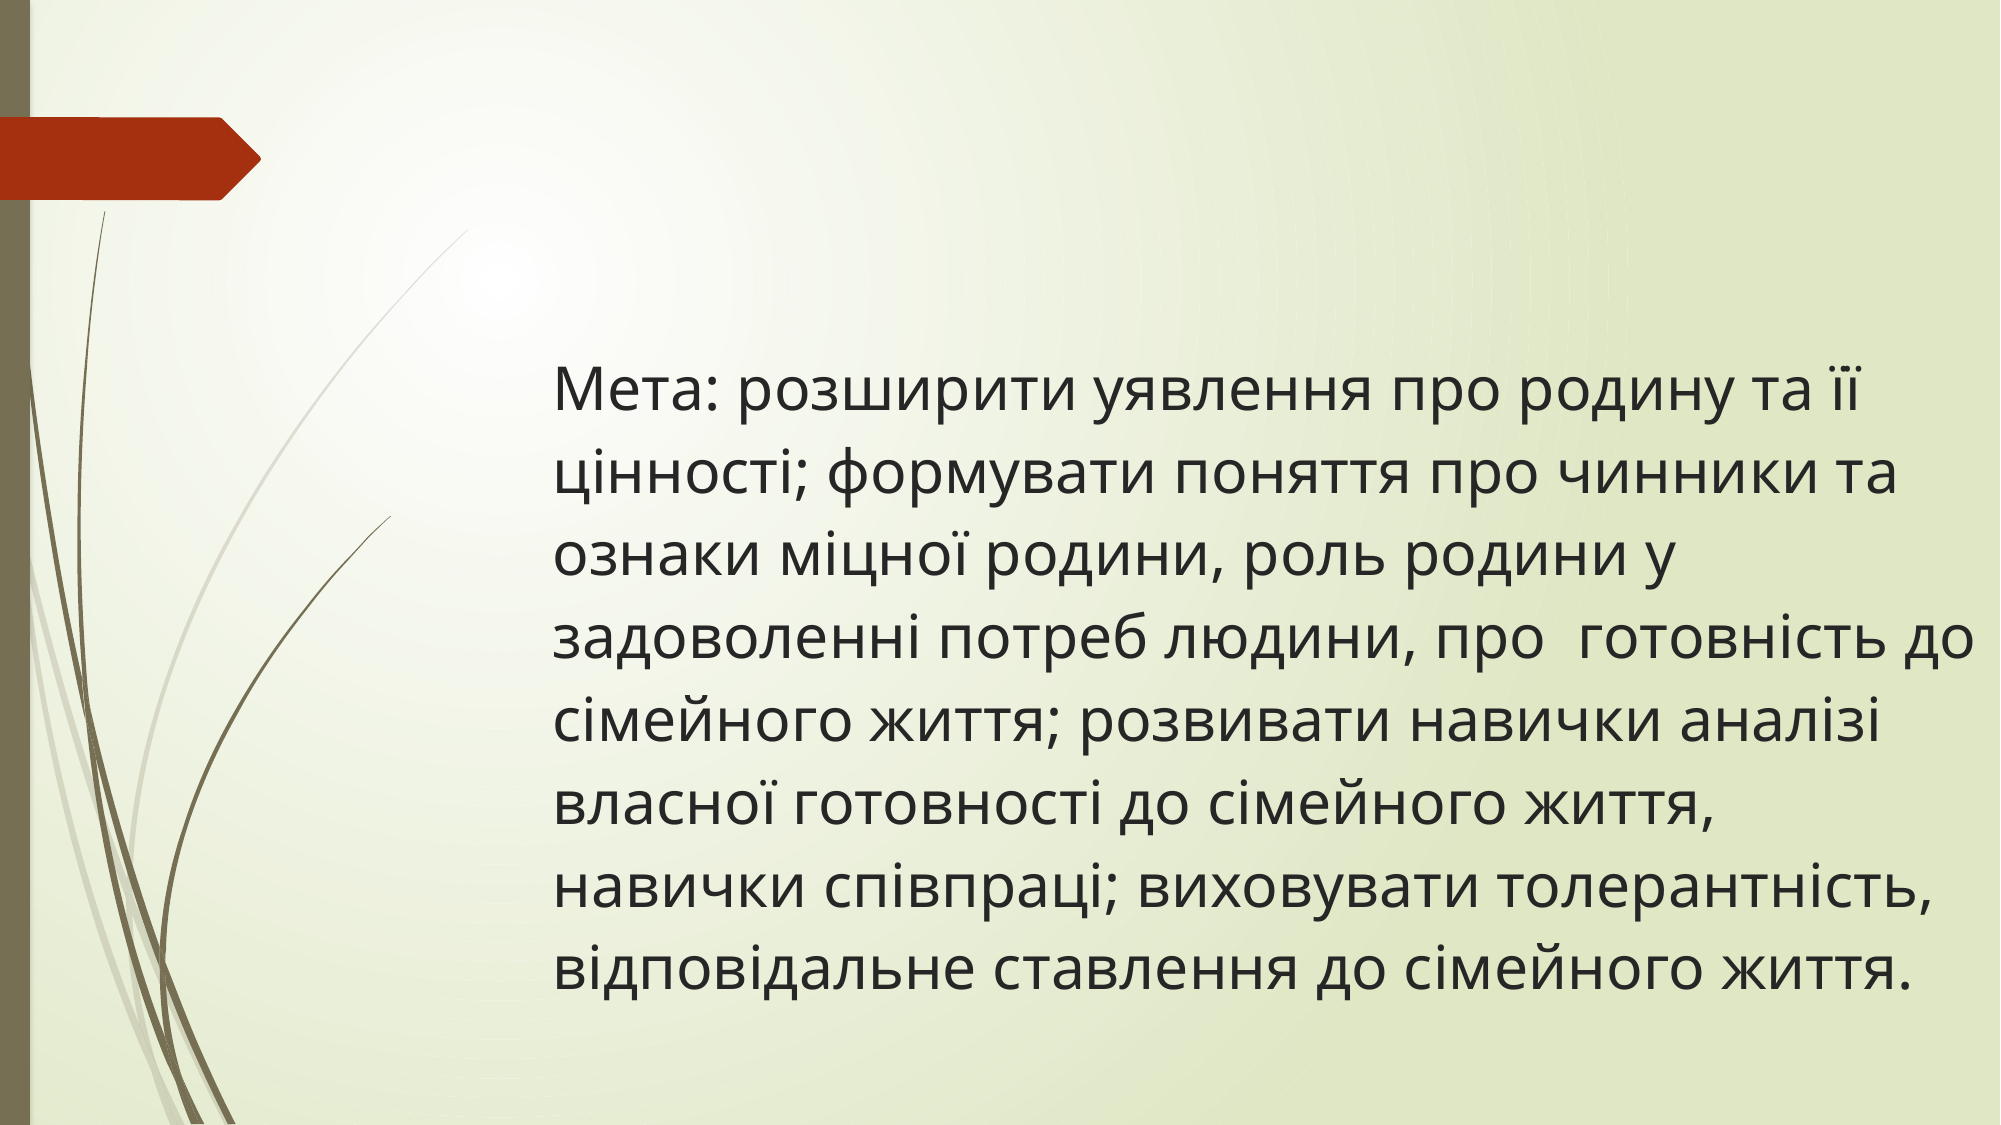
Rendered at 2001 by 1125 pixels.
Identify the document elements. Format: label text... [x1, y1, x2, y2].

title Мета: розширити уявлення про родину та її цінності; формувати поняття про чинники та ознаки міцної родини, роль родини у задоволенні потреб людини, про готовність до сімейного життя; розвивати навички аналізі власної готовності до сімейного життя, навички співпраці; виховувати толерантність, відповідальне ставлення до сімейного життя. [537, 337, 2000, 1078]
